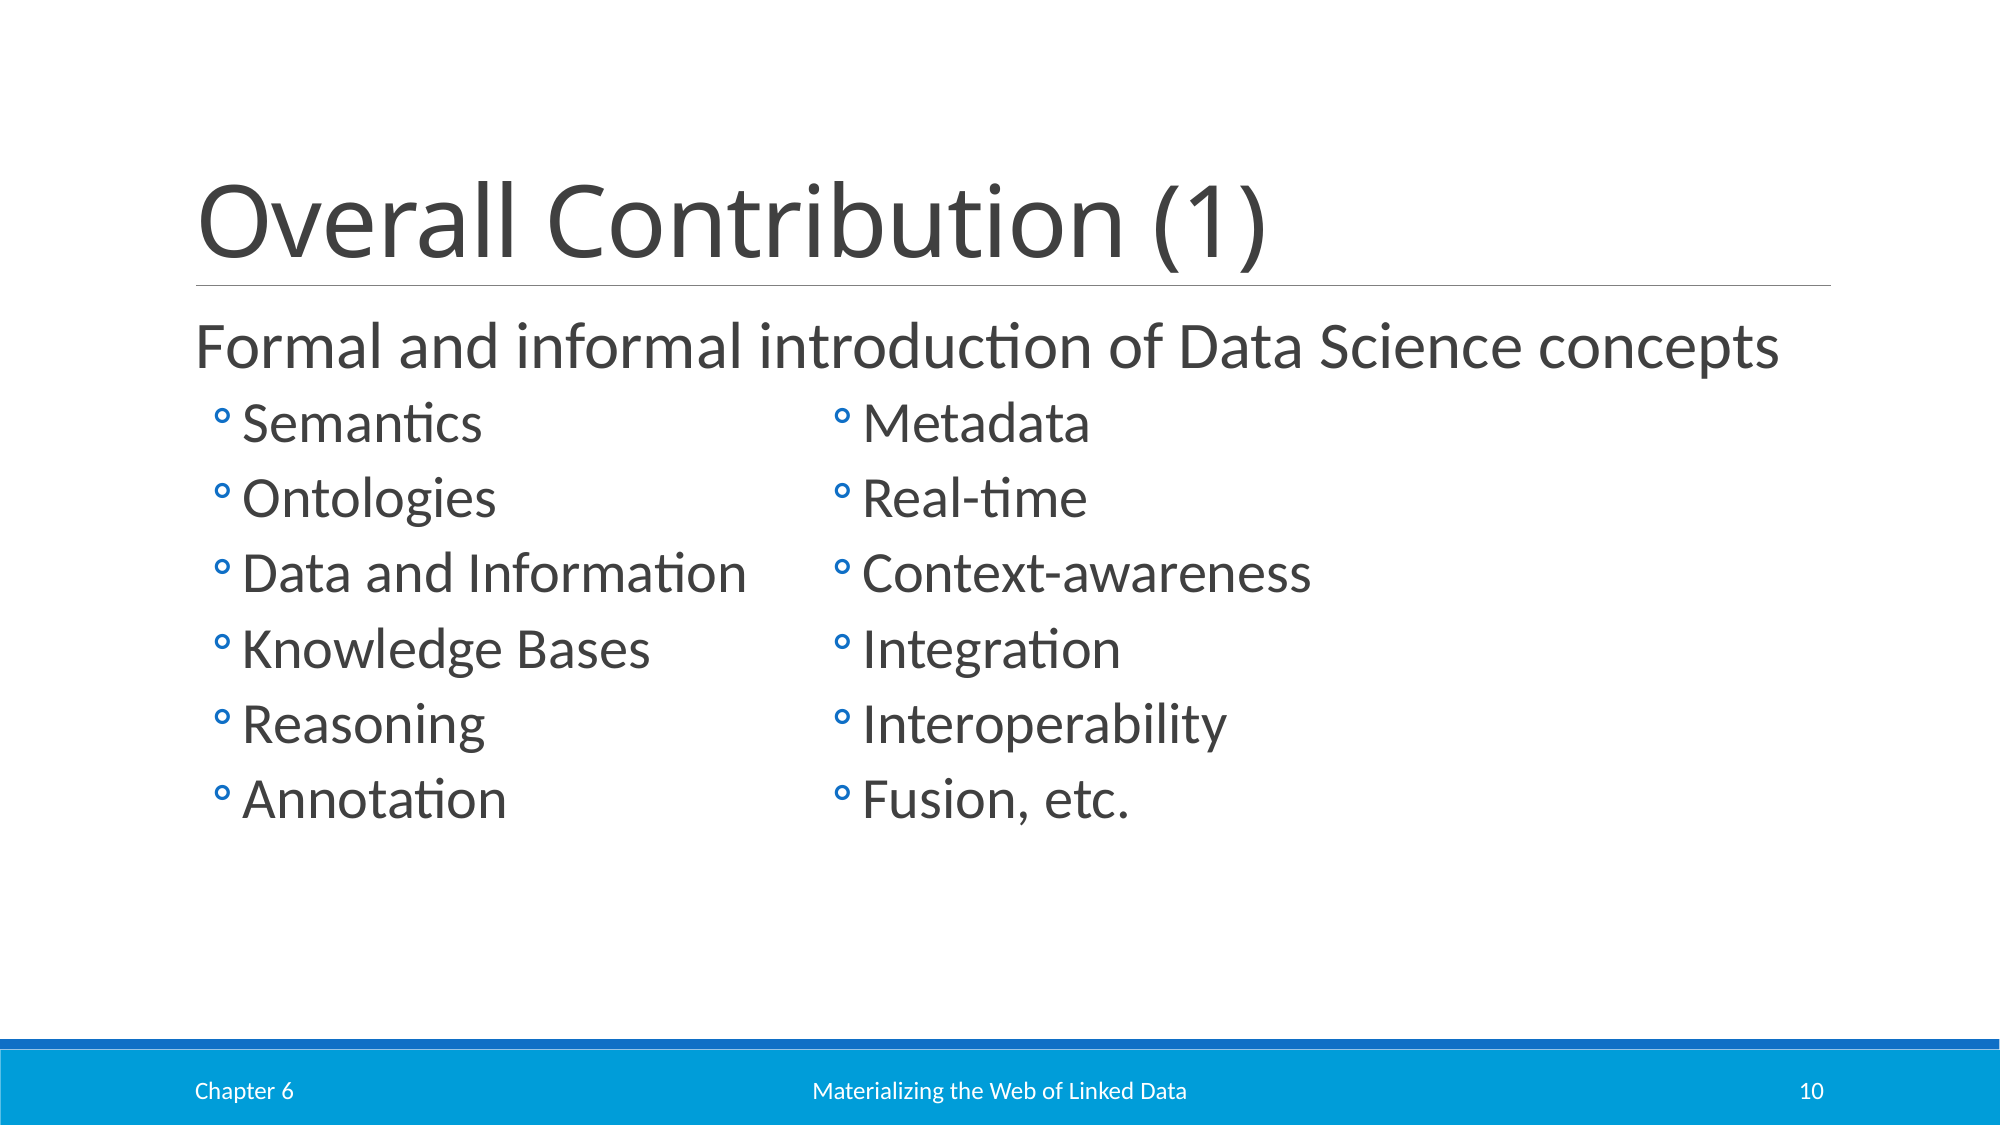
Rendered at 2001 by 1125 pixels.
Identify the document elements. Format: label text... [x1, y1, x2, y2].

footer Materializing the Web of Linked Data [604, 1059, 1396, 1120]
list Metadata Real-time Context-awareness Integration Interoperability Fusion, etc. [799, 563, 1670, 939]
slide_number Chapter 6 [180, 1059, 586, 1120]
text_box Formal and informal introduction of Data Science concepts [180, 302, 1806, 563]
title Overall Contribution (1) [180, 47, 1830, 285]
slide_number 10 [1624, 1059, 1840, 1120]
text_box Semantics Ontologies Data and Information Knowledge Bases Reasoning Annotation [179, 384, 774, 929]
